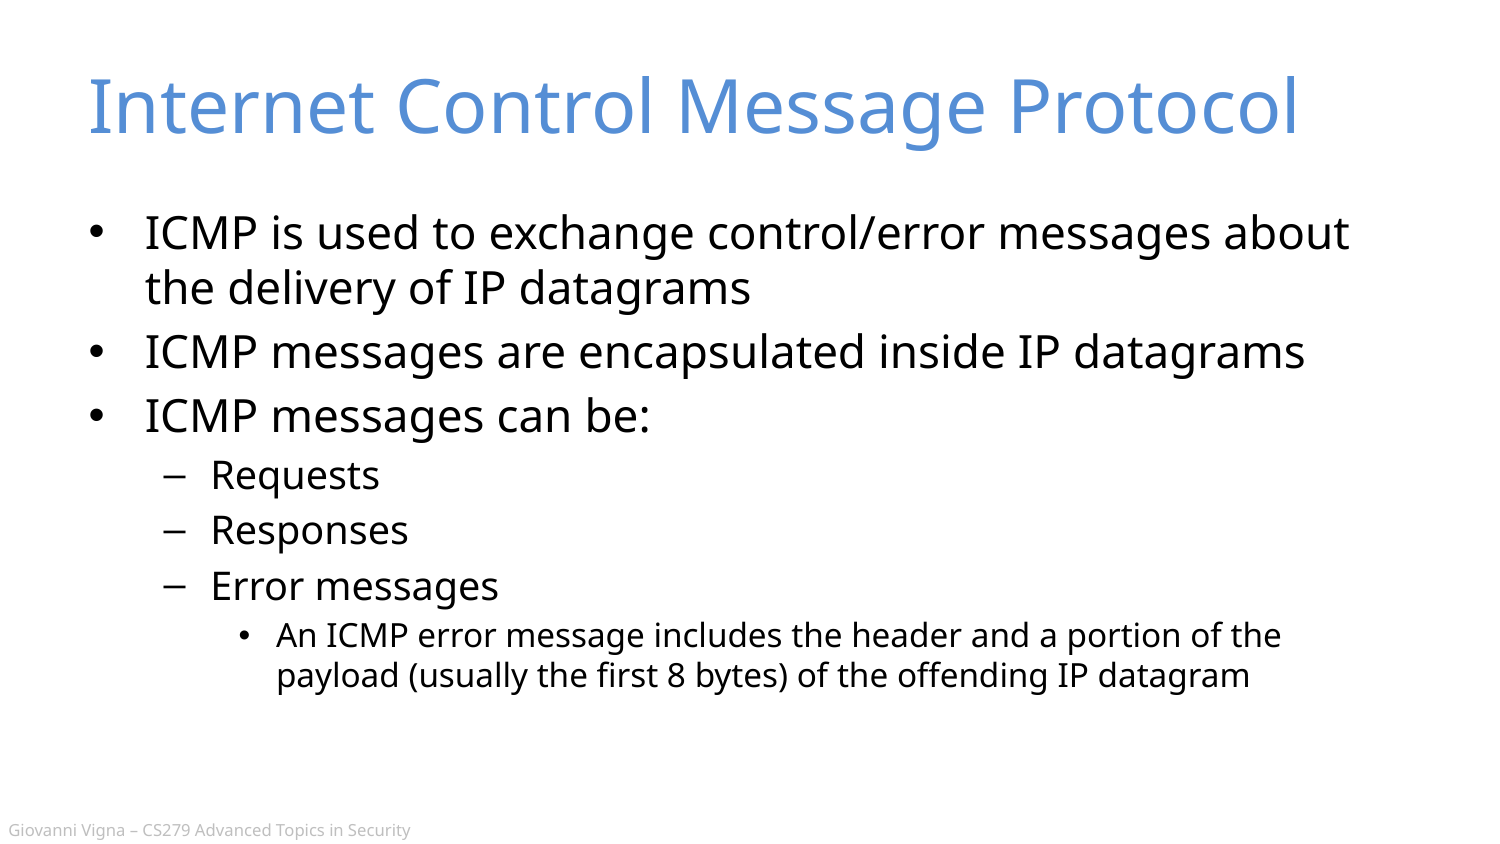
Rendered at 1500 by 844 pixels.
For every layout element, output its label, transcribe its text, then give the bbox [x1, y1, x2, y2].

list ICMP is used to exchange control/error messages about the delivery of IP datagrams ICMP messages are encapsulated inside IP datagrams ICMP messages can be: Requests Responses Error messages An ICMP error message includes the header and a portion of the payload (usually the first 8 bytes) of the offending IP datagram [75, 196, 1425, 813]
title Internet Control Message Protocol [75, 33, 1425, 175]
